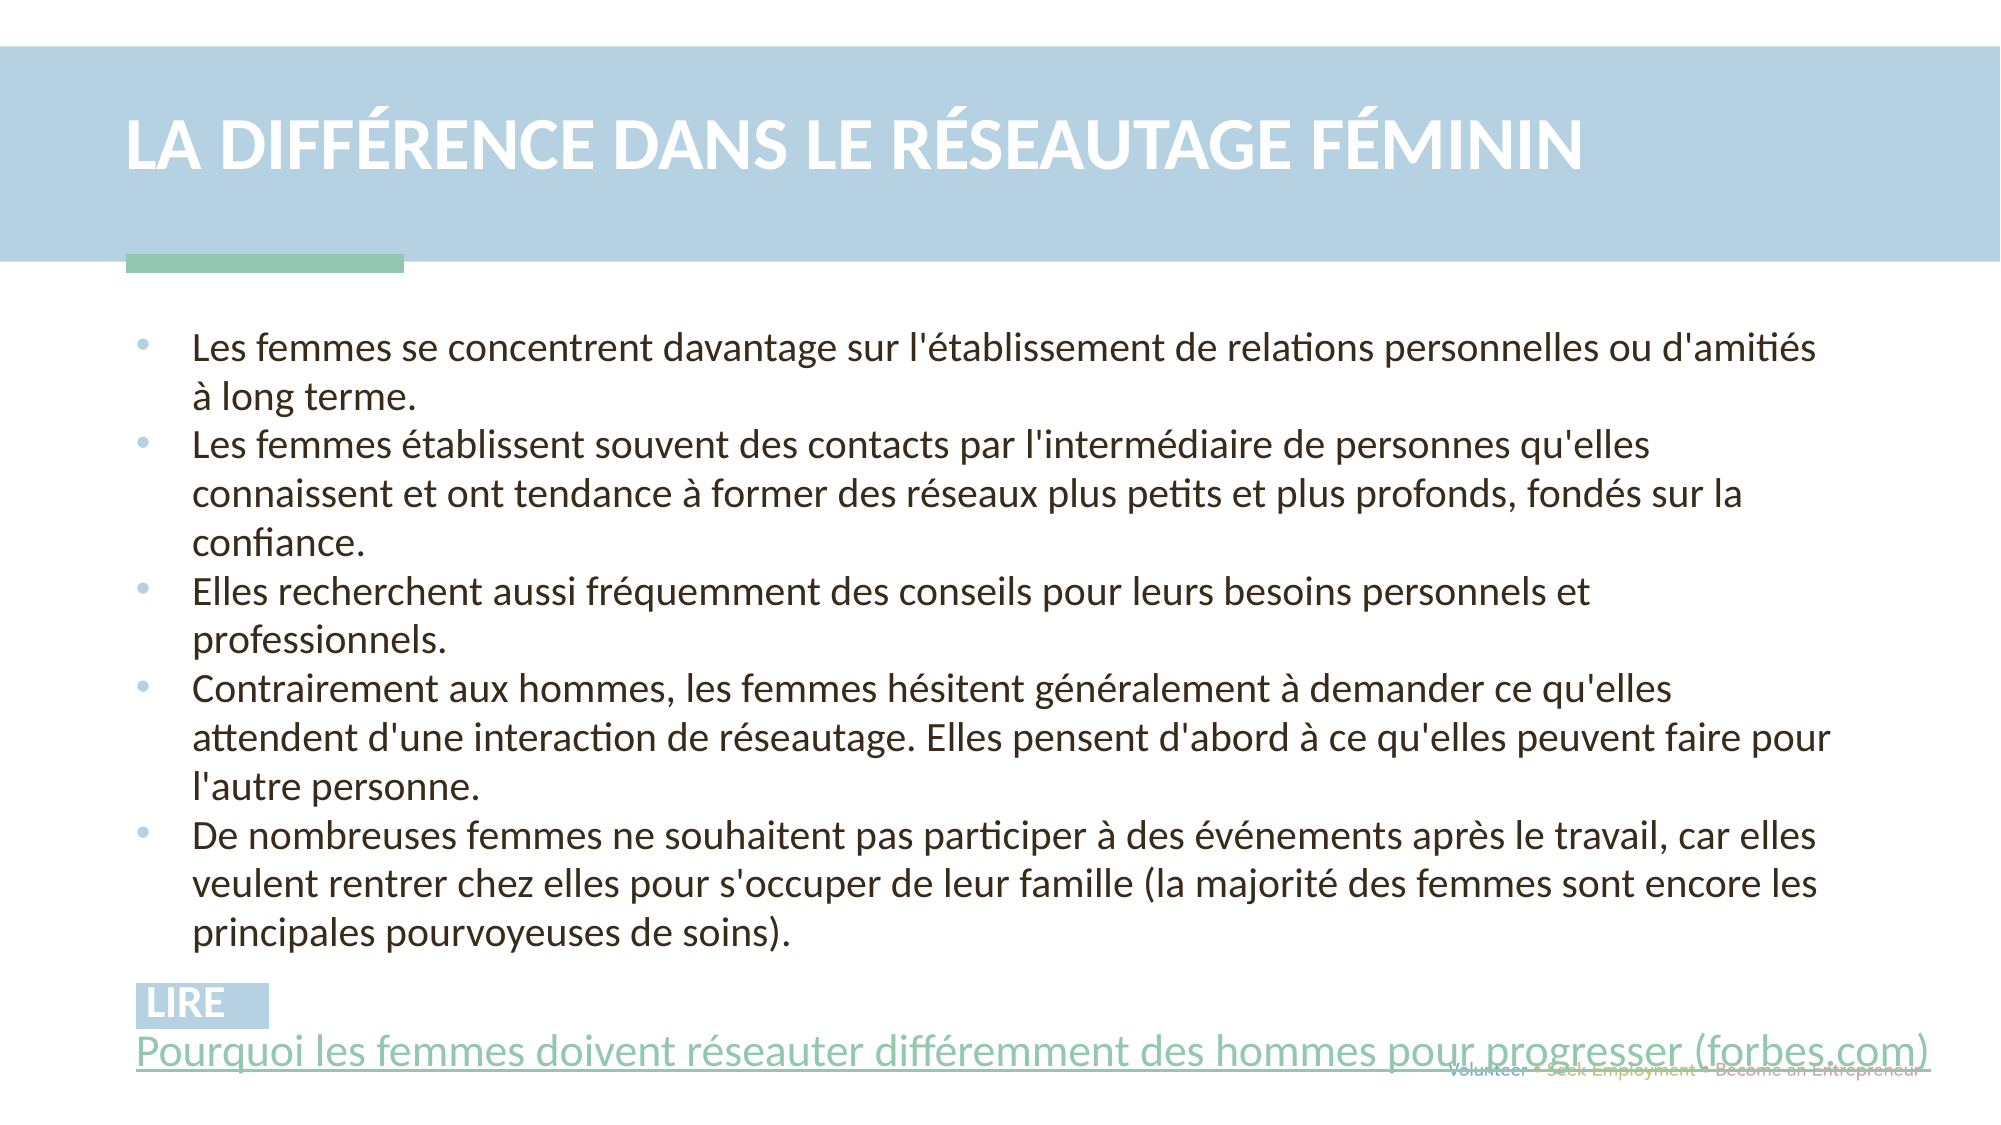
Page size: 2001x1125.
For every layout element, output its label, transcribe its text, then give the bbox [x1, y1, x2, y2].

list LA DIFFÉRENCE DANS LE RÉSEAUTAGE FÉMININ [110, 124, 1945, 245]
list Les femmes se concentrent davantage sur l'établissement de relations personnelles ou d'amitiés à long terme. Les femmes établissent souvent des contacts par l'intermédiaire de personnes qu'elles connaissent et ont tendance à former des réseaux plus petits et plus profonds, fondés sur la confiance. Elles recherchent aussi fréquemment des conseils pour leurs besoins personnels et professionnels. Contrairement aux hommes, les femmes hésitent généralement à demander ce qu'elles attendent d'une interaction de réseautage. Elles pensent d'abord à ce qu'elles peuvent faire pour l'autre personne. De nombreuses femmes ne souhaitent pas participer à des événements après le travail, car elles veulent rentrer chez elles pour s'occuper de leur famille (la majorité des femmes sont encore les principales pourvoyeuses de soins). [121, 313, 1850, 970]
picture [1418, 1046, 1971, 1103]
text_box LIRE. Pourquoi les femmes doivent réseauter différemment des hommes pour progresser (forbes.com) [121, 970, 1951, 1096]
